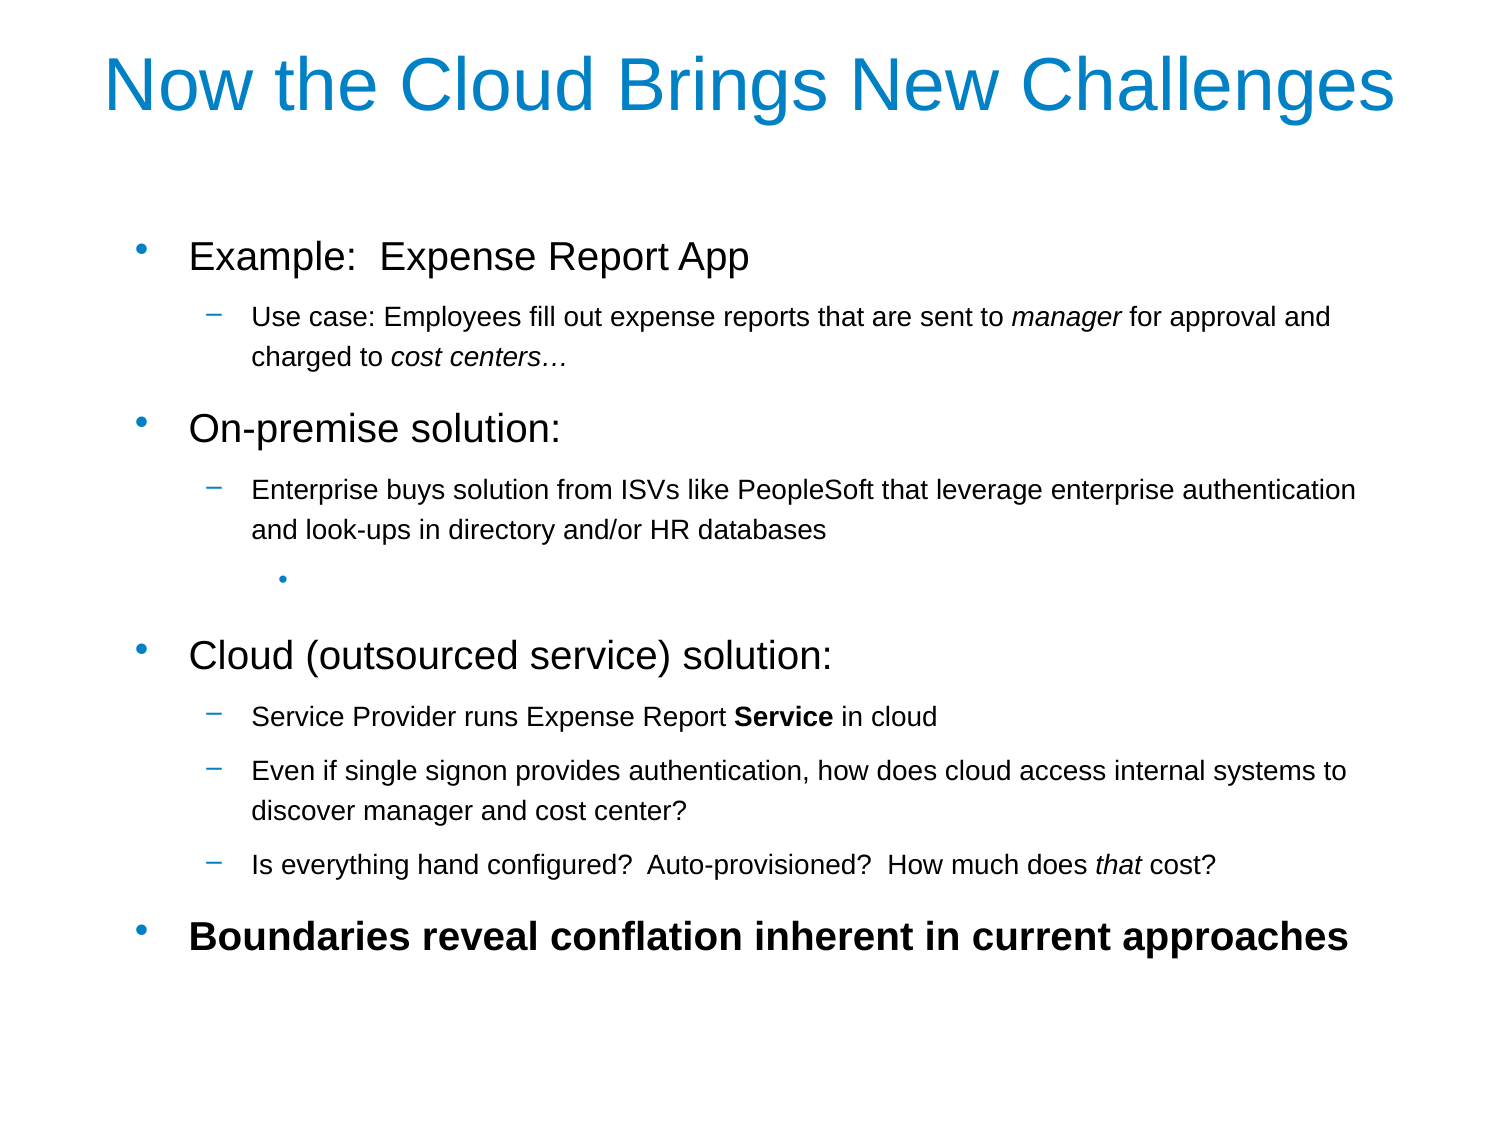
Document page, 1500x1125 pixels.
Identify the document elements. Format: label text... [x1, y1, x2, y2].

list Example: Expense Report App Use case: Employees fill out expense reports that are sent to manager for approval and charged to cost centers… On-premise solution: Enterprise buys solution from ISVs like PeopleSoft that leverage enterprise authentication and look-ups in directory and/or HR databases Cloud (outsourced service) solution: Service Provider runs Expense Report Service in cloud Even if single signon provides authentication, how does cloud access internal systems to discover manager and cost center? Is everything hand configured? Auto-provisioned? How much does that cost? Boundaries reveal conflation inherent in current approaches [119, 212, 1379, 1051]
title Now the Cloud Brings New Challenges [63, 52, 1438, 126]
